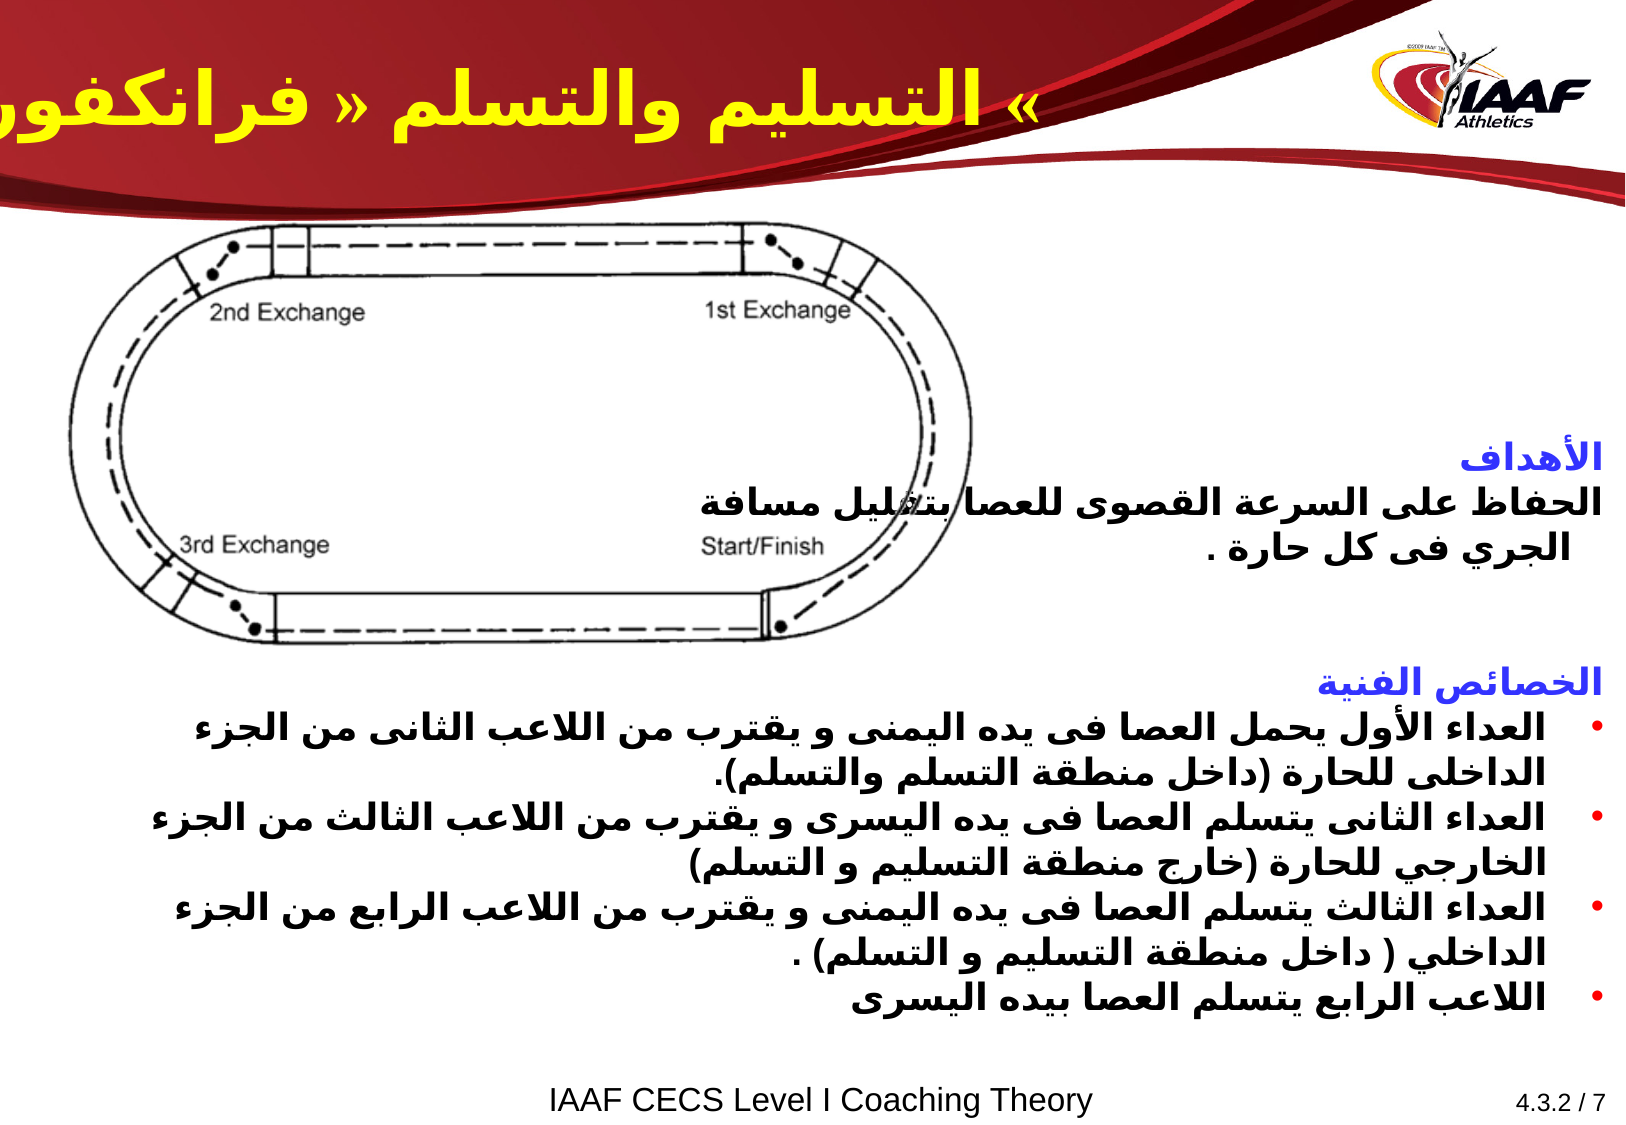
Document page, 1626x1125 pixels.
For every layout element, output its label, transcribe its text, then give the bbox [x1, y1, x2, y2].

text_box التسليم والتسلم « فرانكفورت « [0, 42, 1076, 148]
text_box IAAF CECS Level I Coaching Theory [466, 1071, 1177, 1100]
text_box 4.3.2 / 7 [1497, 1079, 1625, 1125]
list الأهداف الحفاظ على السرعة القصوى للعصا بتقليل مسافة الجري فى كل حارة . الخصائص الفنية العداء الأول يحمل العصا فى يده اليمنى و يقترب من اللاعب الثانى من الجزء الداخلى للحارة (داخل منطقة التسلم والتسلم). العداء الثانى يتسلم العصا فى يده اليسرى و يقترب من اللاعب الثالث من الجزء الخارجي للحارة (خارج منطقة التسليم و التسلم) العداء الثالث يتسلم العصا فى يده اليمنى و يقترب من اللاعب الرابع من الجزء الداخلي ( داخل منطقة التسليم و التسلم) . اللاعب الرابع يتسلم العصا بيده اليسرى [44, 432, 1604, 1047]
picture [0, 0, 1626, 1125]
